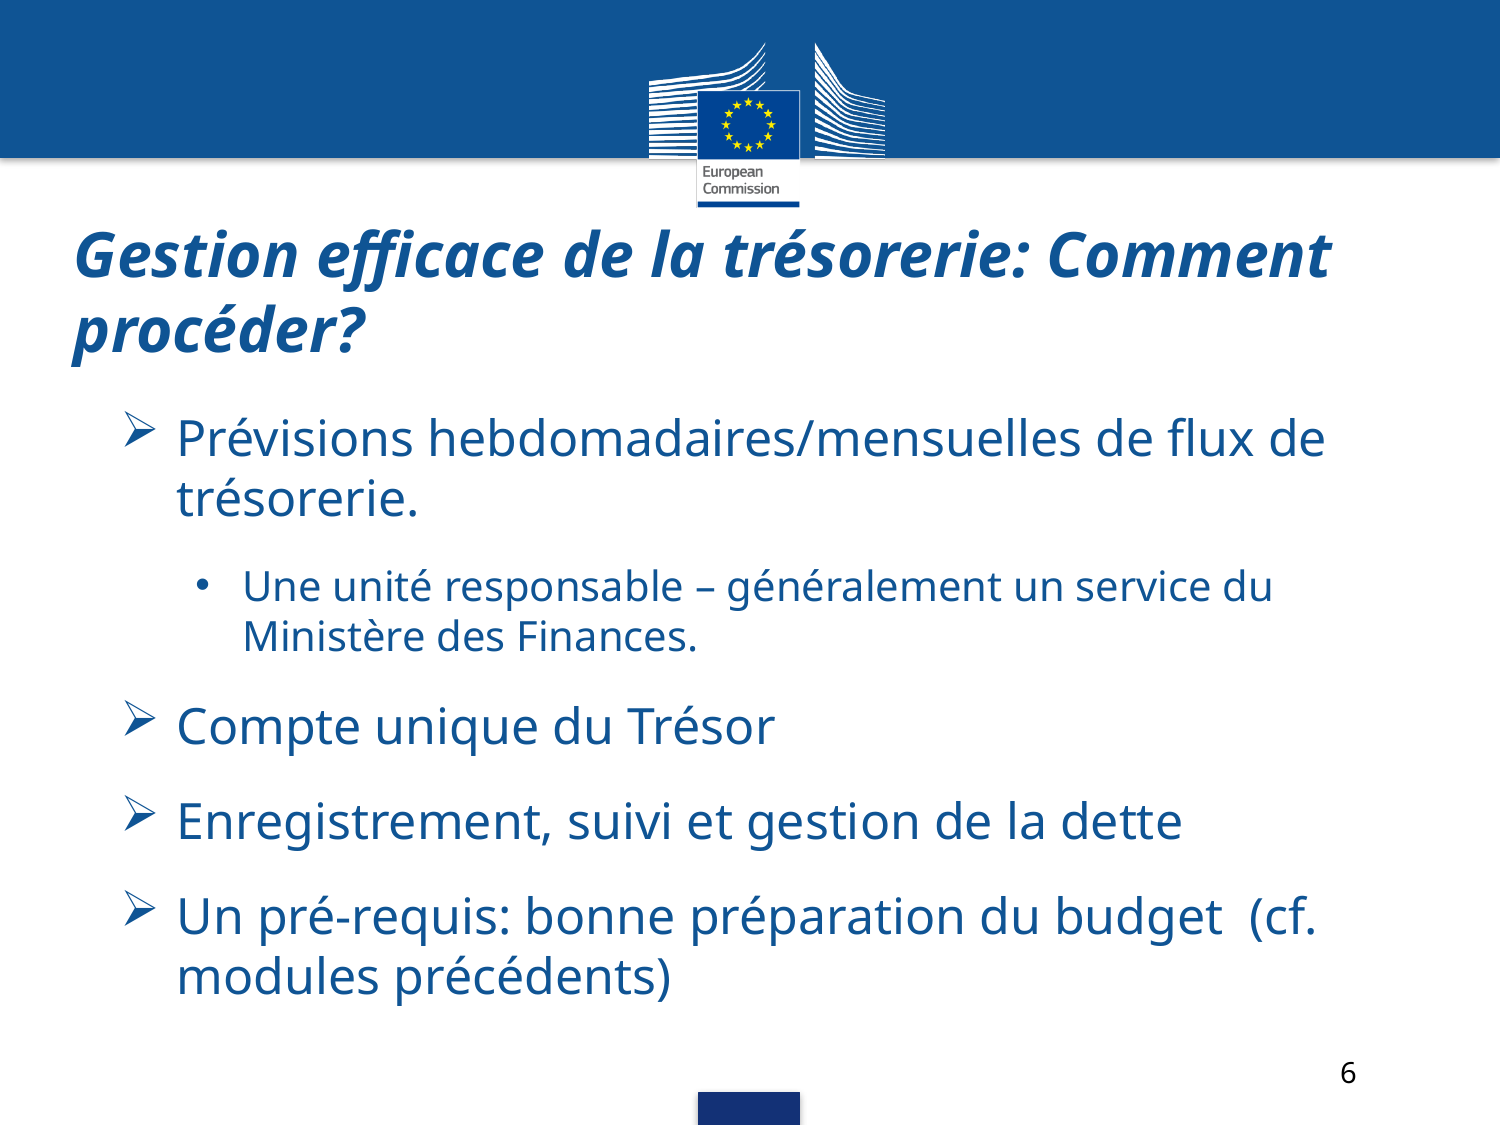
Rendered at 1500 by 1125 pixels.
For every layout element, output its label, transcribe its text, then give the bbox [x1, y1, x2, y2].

list Prévisions hebdomadaires/mensuelles de flux de trésorerie. Une unité responsable – généralement un service du Ministère des Finances. Compte unique du Trésor Enregistrement, suivi et gestion de la dette Un pré-requis: bonne préparation du budget (cf. modules précédents) [105, 398, 1456, 1010]
slide_number 6 [1324, 1046, 1500, 1125]
picture [649, 42, 885, 196]
title Gestion efficace de la trésorerie: Comment procéder? [0, 196, 1500, 385]
